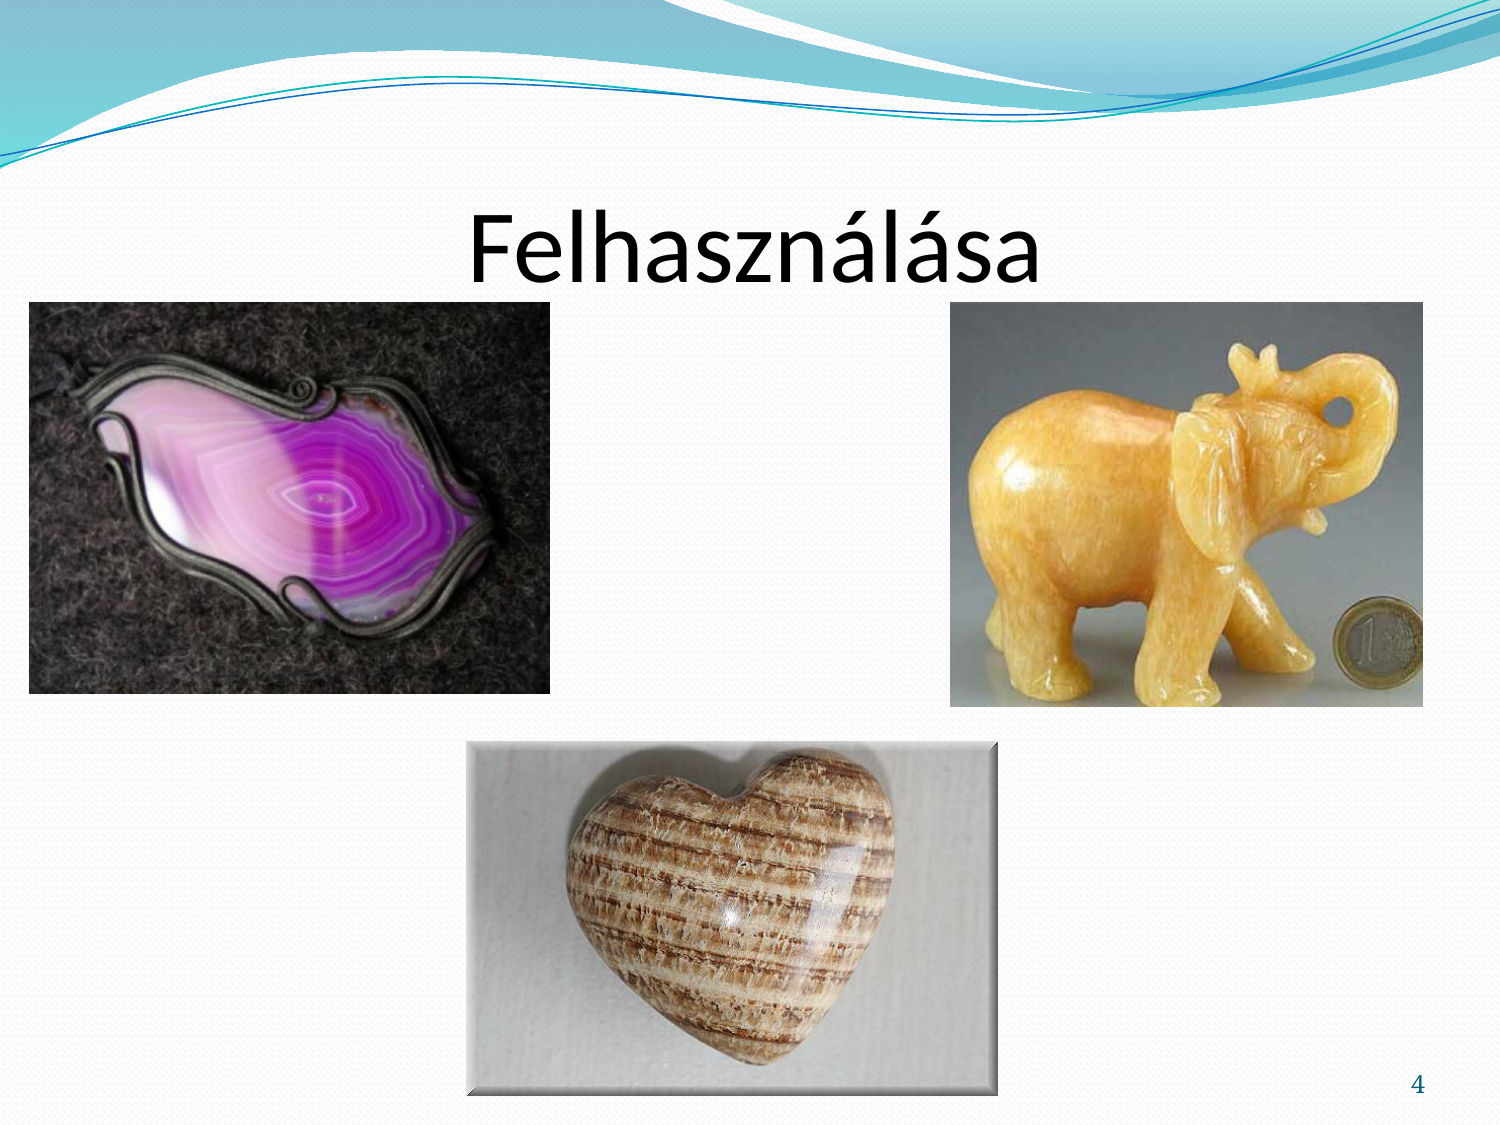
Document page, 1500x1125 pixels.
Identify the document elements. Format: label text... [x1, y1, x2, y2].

picture [466, 741, 999, 1096]
picture [29, 302, 551, 694]
picture [950, 302, 1423, 707]
slide_number 4 [1299, 1042, 1425, 1103]
title Felhasználása [75, 115, 1438, 303]
